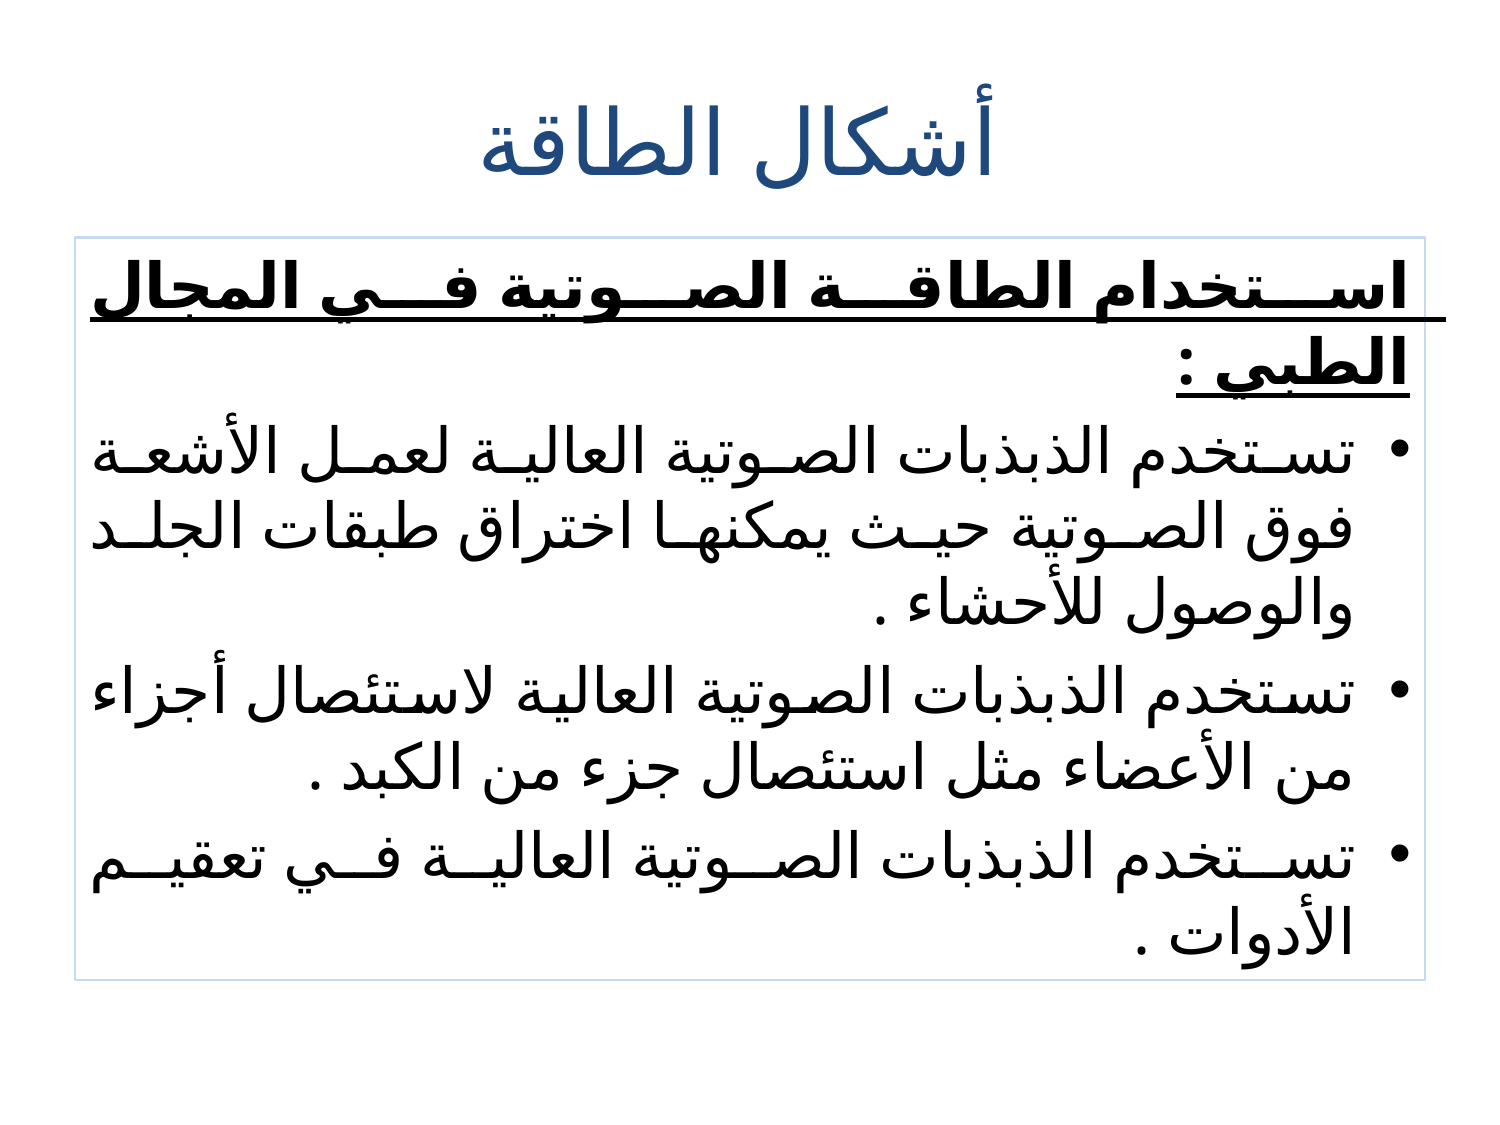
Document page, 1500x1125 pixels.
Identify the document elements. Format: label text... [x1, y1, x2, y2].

list استخدام الطاقة الصوتية في المجال الطبي : تستخدم الذبذبات الصوتية العالية لعمل الأشعة فوق الصوتية حيث يمكنها اختراق طبقات الجلد والوصول للأحشاء . تستخدم الذبذبات الصوتية العالية لاستئصال أجزاء من الأعضاء مثل استئصال جزء من الكبد . تستخدم الذبذبات الصوتية العالية في تعقيم الأدوات . [75, 237, 1425, 980]
title أشكال الطاقة [75, 45, 1425, 233]
